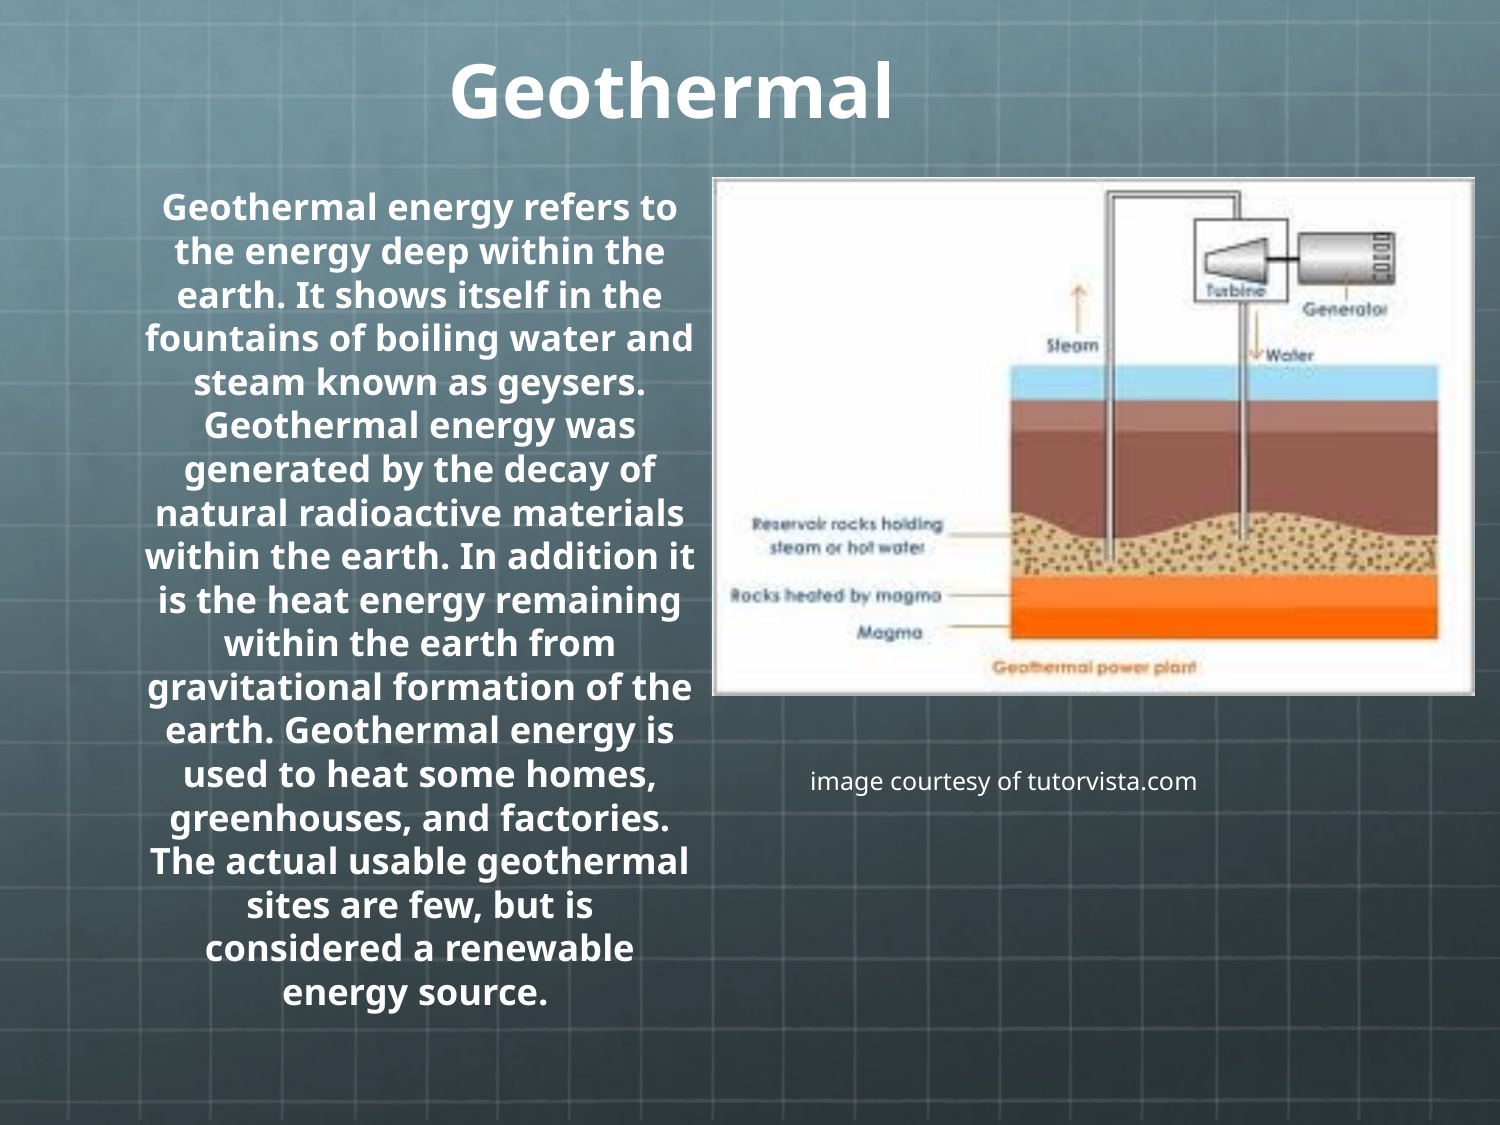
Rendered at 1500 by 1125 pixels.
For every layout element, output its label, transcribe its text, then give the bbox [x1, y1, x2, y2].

list Geothermal energy refers to the energy deep within the earth. It shows itself in the fountains of boiling water and steam known as geysers. Geothermal energy was generated by the decay of natural radioactive materials within the earth. In addition it is the heat energy remaining within the earth from gravitational formation of the earth. Geothermal energy is used to heat some homes, greenhouses, and factories. The actual usable geothermal sites are few, but is considered a renewable energy source. [127, 177, 713, 1029]
title Geothermal [127, 0, 1217, 141]
picture [0, 0, 1500, 1125]
text_box image courtesy of tutorvista.com [795, 757, 1214, 803]
